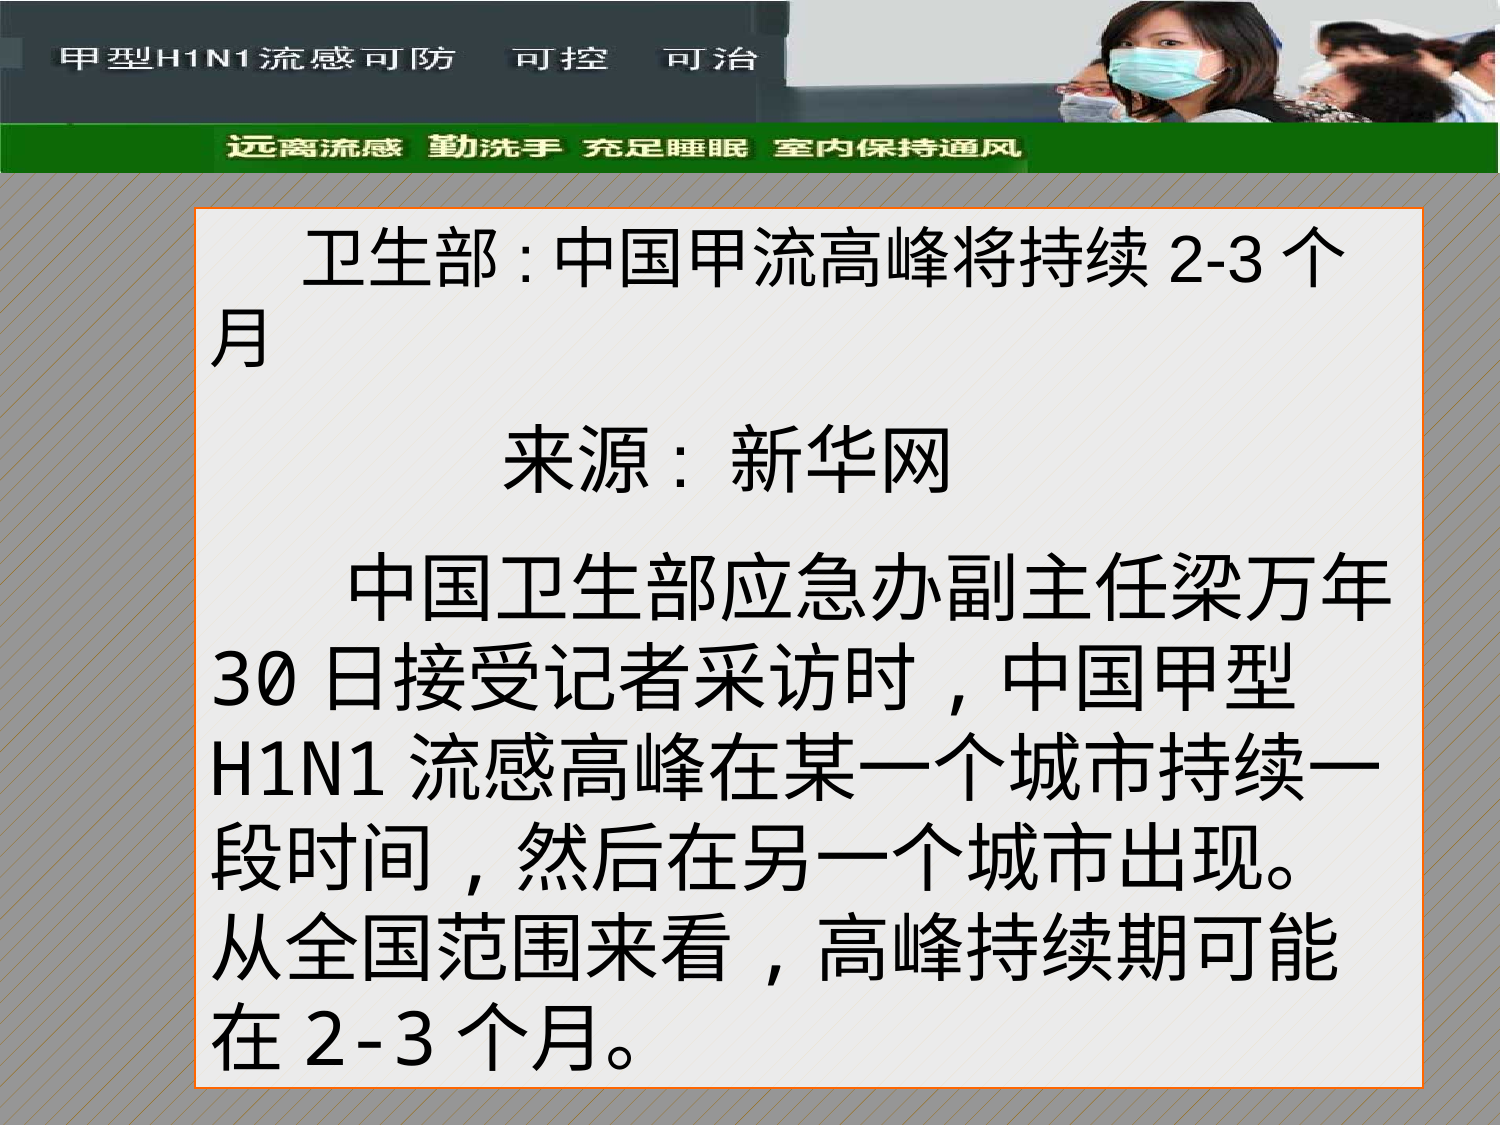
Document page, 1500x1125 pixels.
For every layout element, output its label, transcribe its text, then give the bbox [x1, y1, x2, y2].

text_box 卫生部:中国甲流高峰将持续2-3个月 来源: 新华网 中国卫生部应急办副主任梁万年30日接受记者采访时,中国甲型H1N1流感高峰在某一个城市持续一段时间,然后在另一个城市出现。从全国范围来看,高峰持续期可能在2-3个月。 [194, 207, 1424, 1088]
picture [0, 0, 1500, 173]
